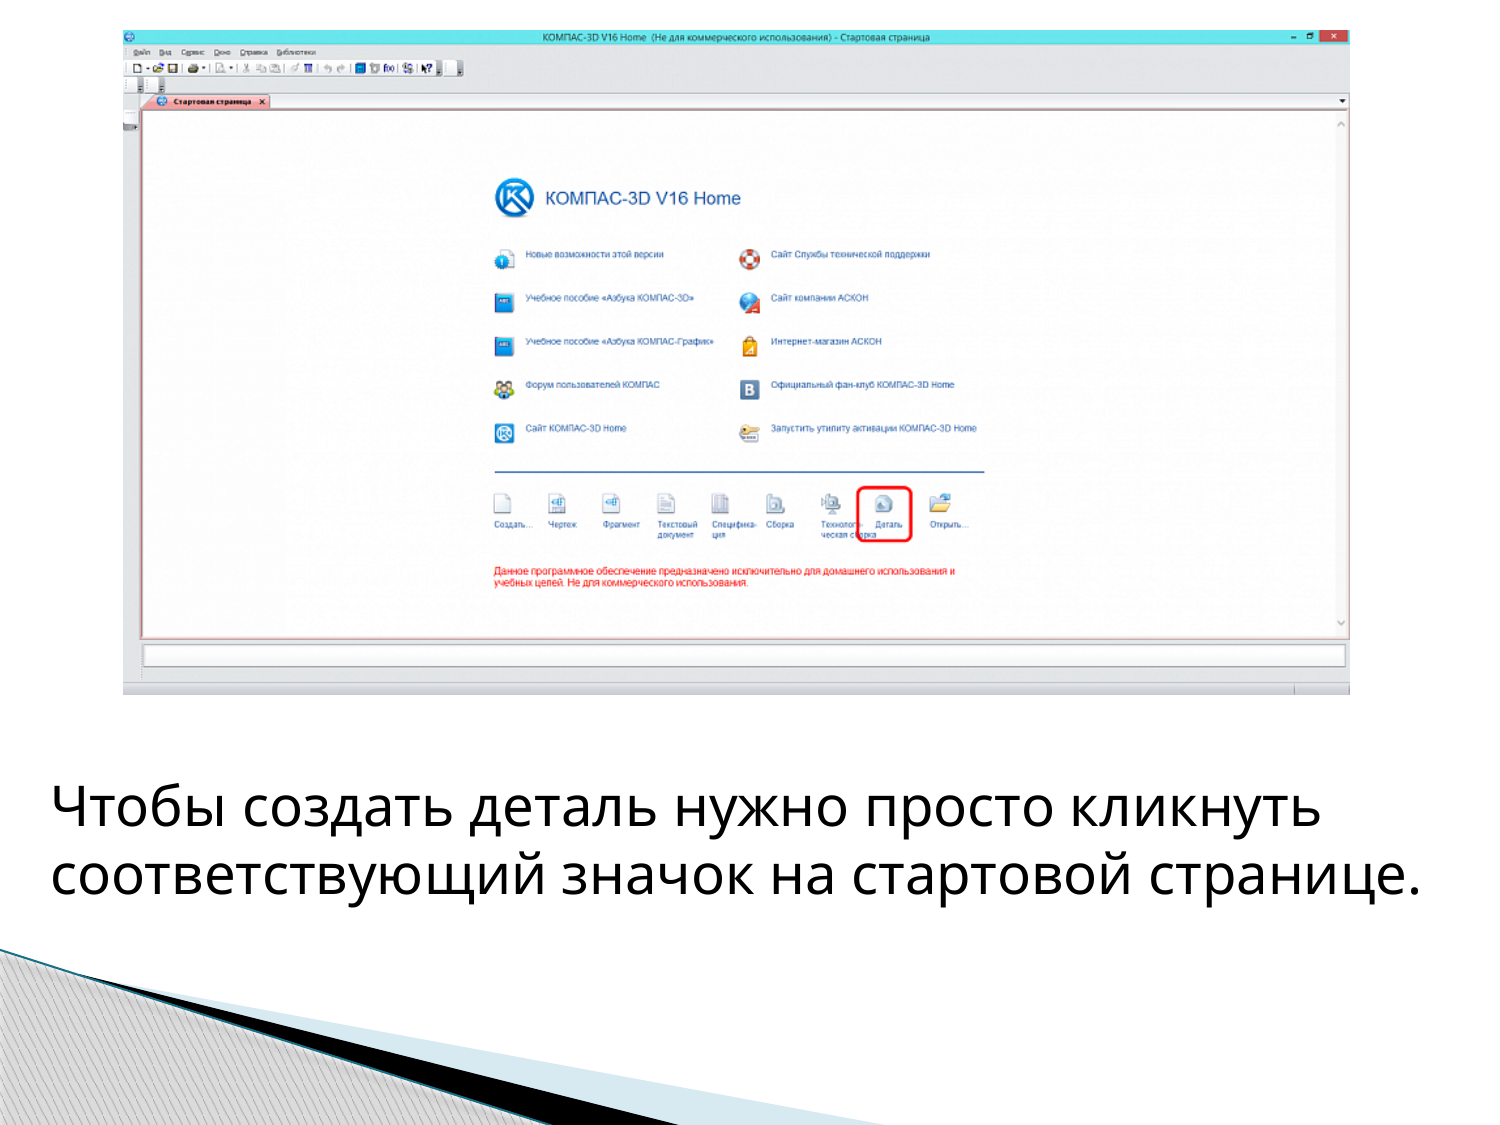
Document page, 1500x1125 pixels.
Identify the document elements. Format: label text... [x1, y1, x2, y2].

picture [123, 30, 1351, 695]
list Чтобы создать деталь нужно просто кликнуть соответствующий значок на стартовой странице. [17, 763, 1500, 954]
